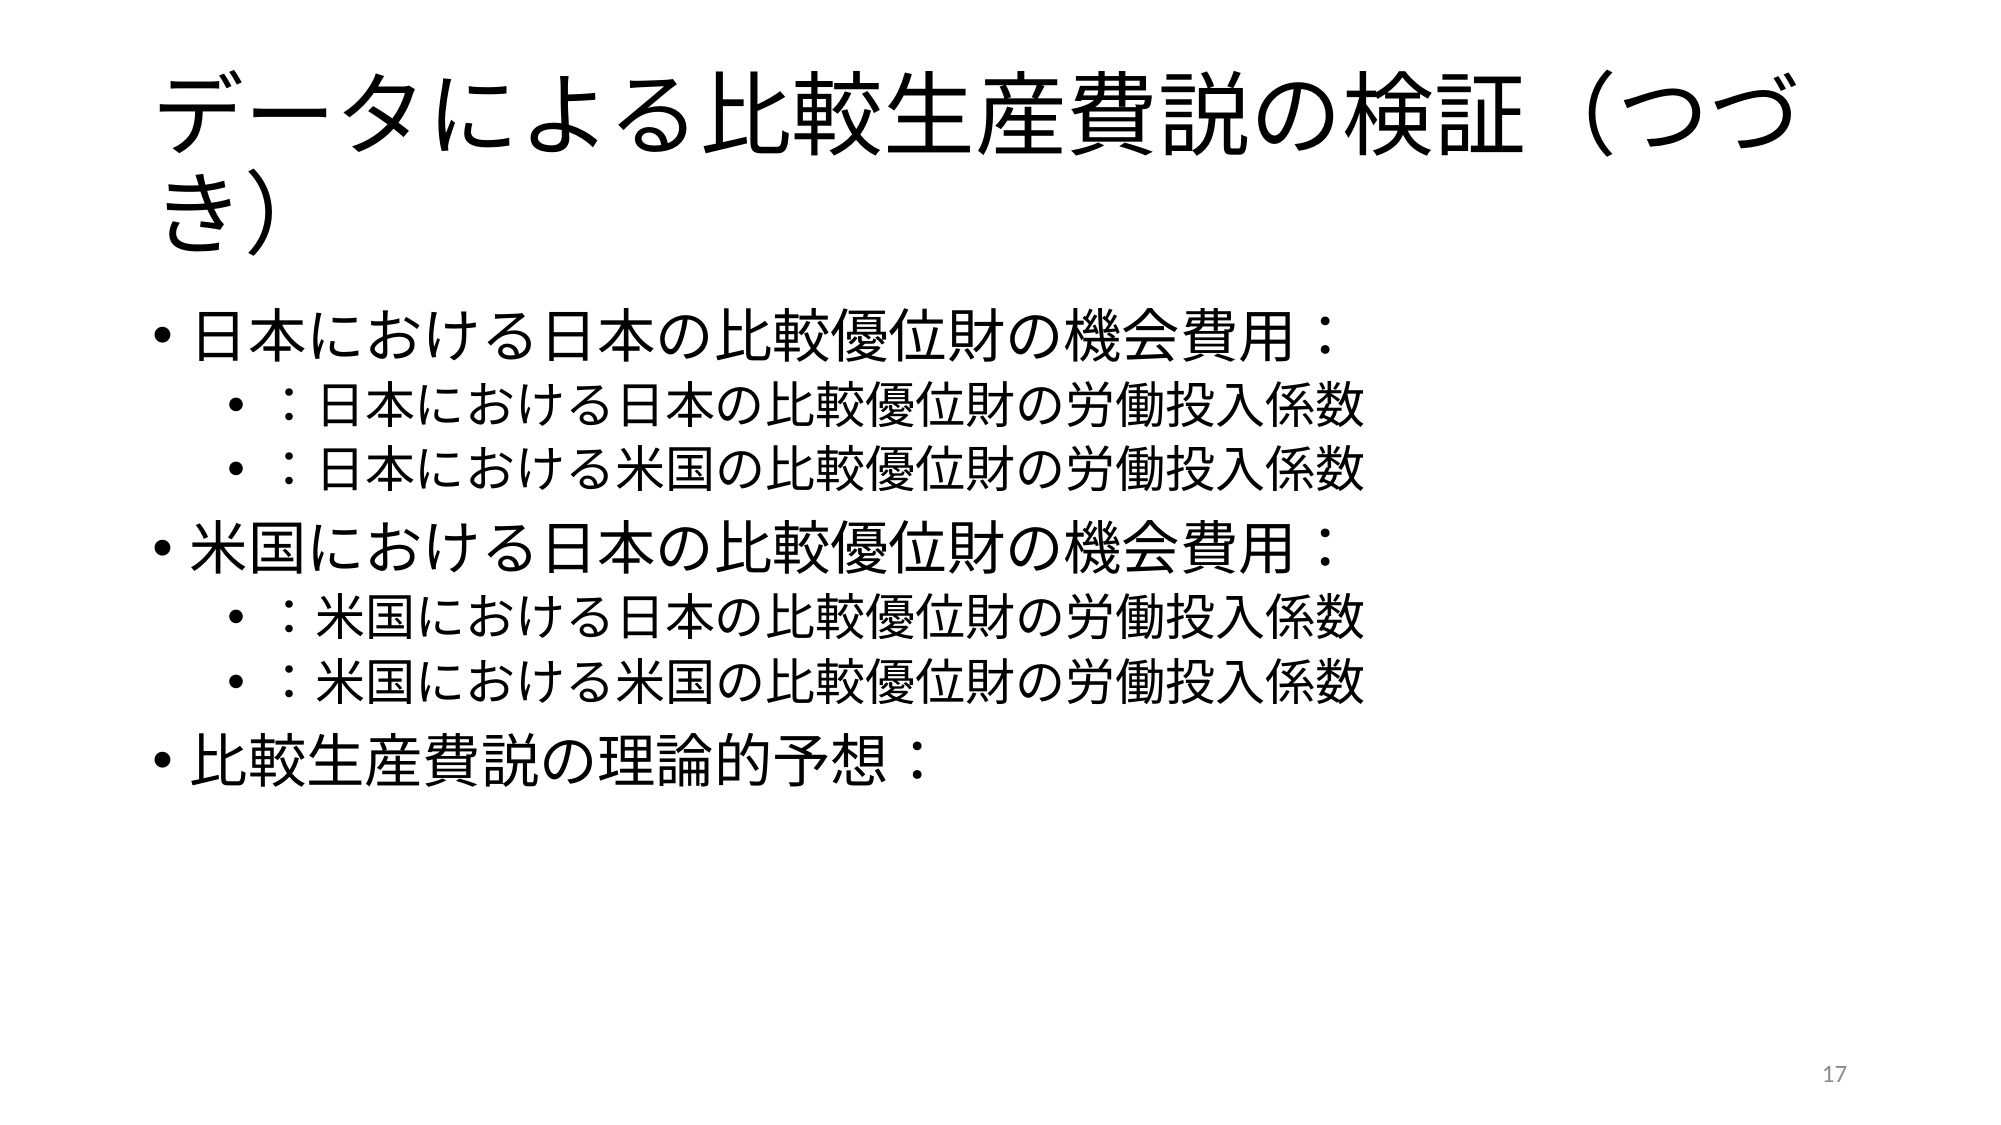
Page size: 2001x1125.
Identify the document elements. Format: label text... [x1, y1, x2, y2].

slide_number 17 [1412, 1042, 1863, 1103]
title データによる比較生産費説の検証（つづき） [137, 59, 1863, 278]
